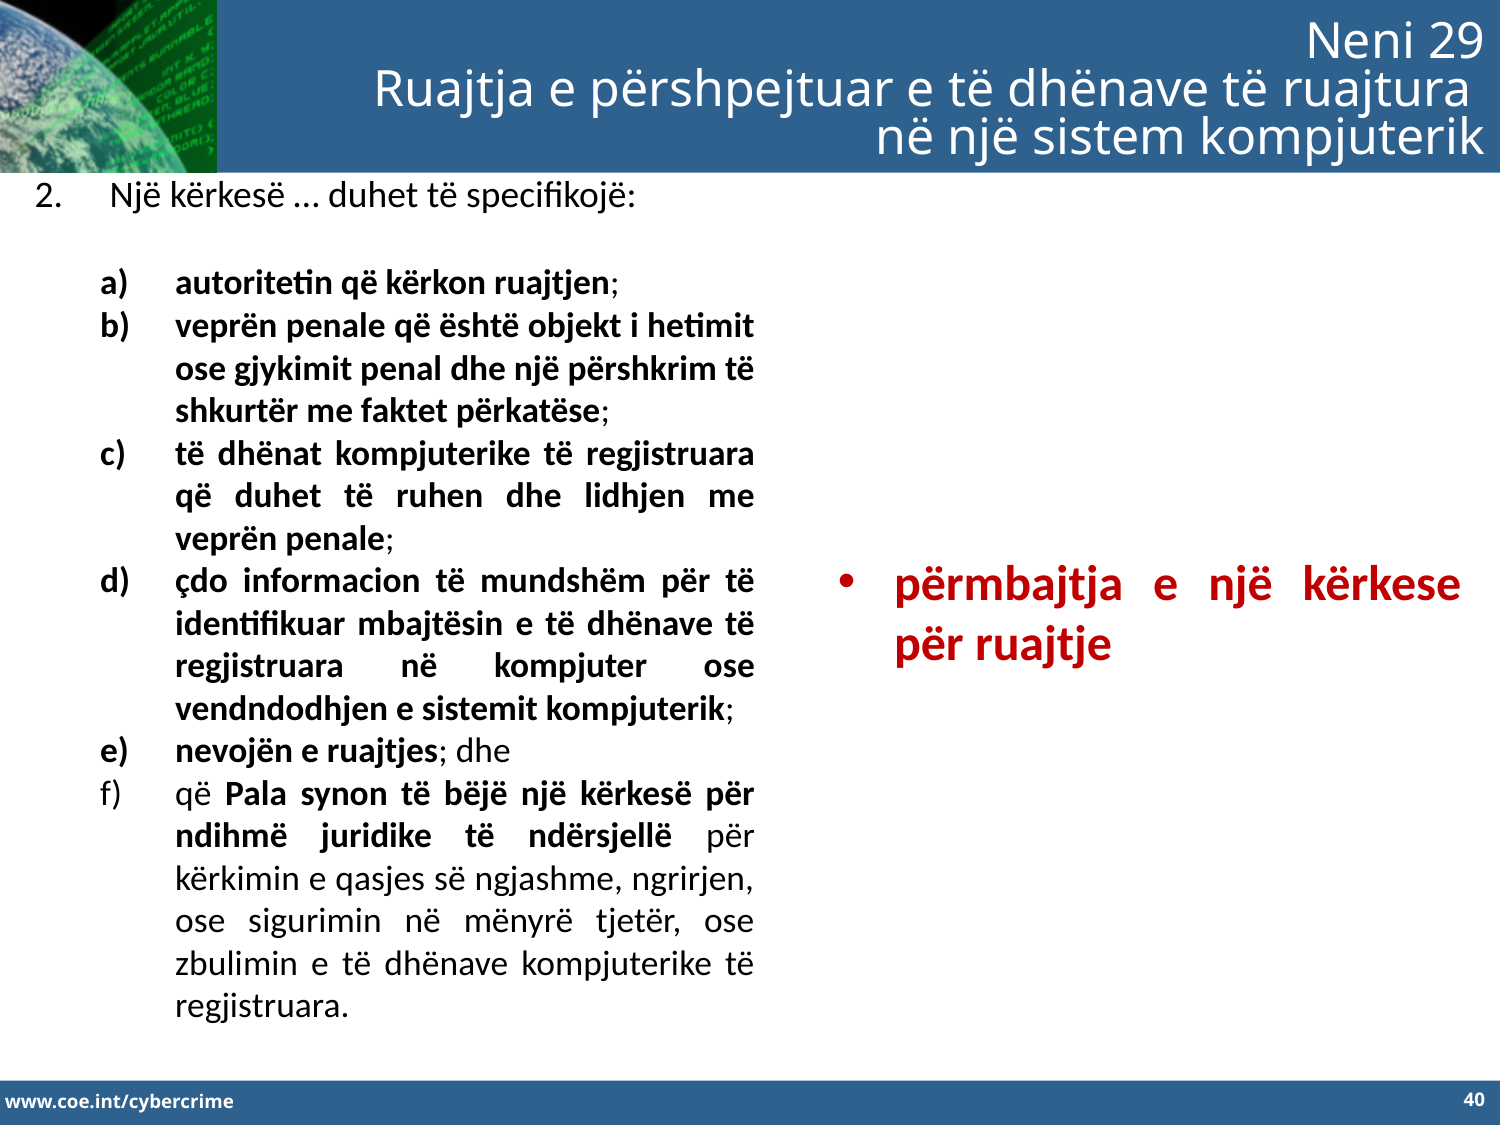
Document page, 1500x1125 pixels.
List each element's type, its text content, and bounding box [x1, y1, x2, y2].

text_box përmbajtja e një kërkese për ruajtje [823, 542, 1477, 678]
text_box Neni 29 Ruajtja e përshpejtuar e të dhënave të ruajtura në një sistem kompjuterik [324, 15, 1500, 168]
slide_number 40 [1149, 1079, 1500, 1125]
picture [0, 1, 217, 173]
text_box Një kërkesë … duhet të specifikojë: autoritetin që kërkon ruajtjen; veprën penale që është objekt i hetimit ose gjykimit penal dhe një përshkrim të shkurtër me faktet përkatëse; të dhënat kompjuterike të regjistruara që duhet të ruhen dhe lidhjen me veprën penale; çdo informacion të mundshëm për të identifikuar mbajtësin e të dhënave të regjistruara në kompjuter ose vendndodhjen e sistemit kompjuterik; nevojën e ruajtjes; dhe që Pala synon të bëjë një kërkesë për ndihmë juridike të ndërsjellë për kërkimin e qasjes së ngjashme, ngrirjen, ose sigurimin në mënyrë tjetër, ose zbulimin e të dhënave kompjuterike të regjistruara. [19, 162, 770, 1033]
